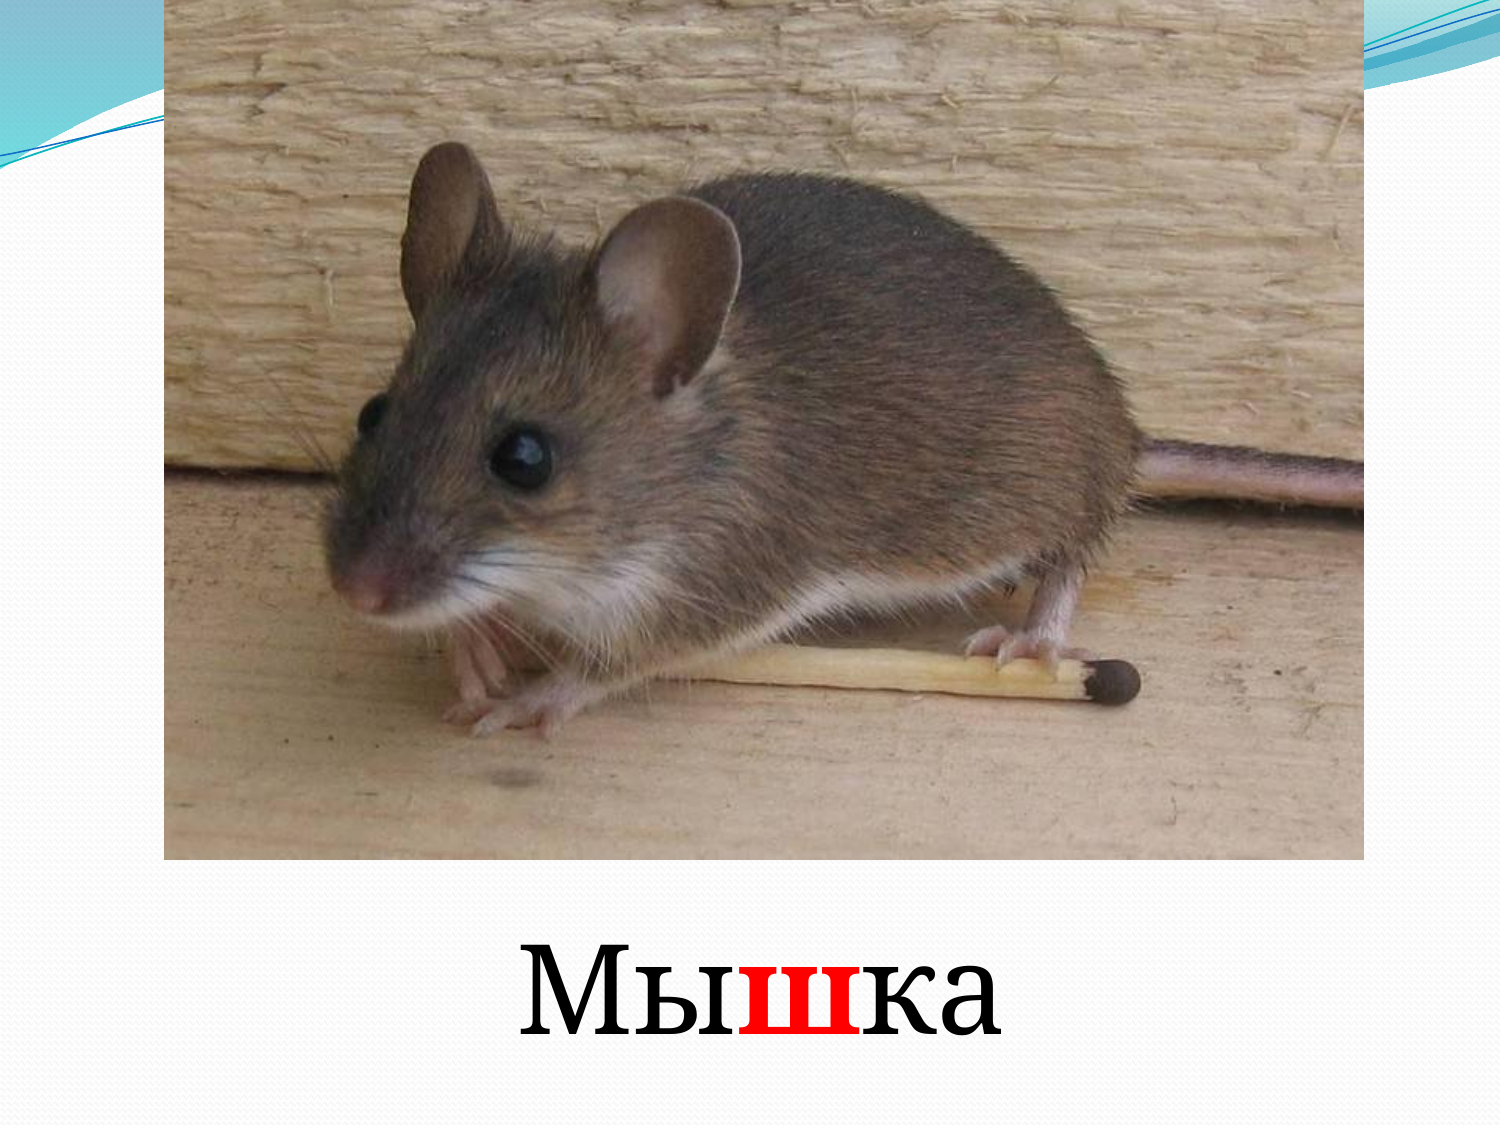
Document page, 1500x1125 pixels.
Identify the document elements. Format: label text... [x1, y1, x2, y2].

text_box Мышка [433, 902, 1090, 1068]
picture [163, 0, 1365, 860]
